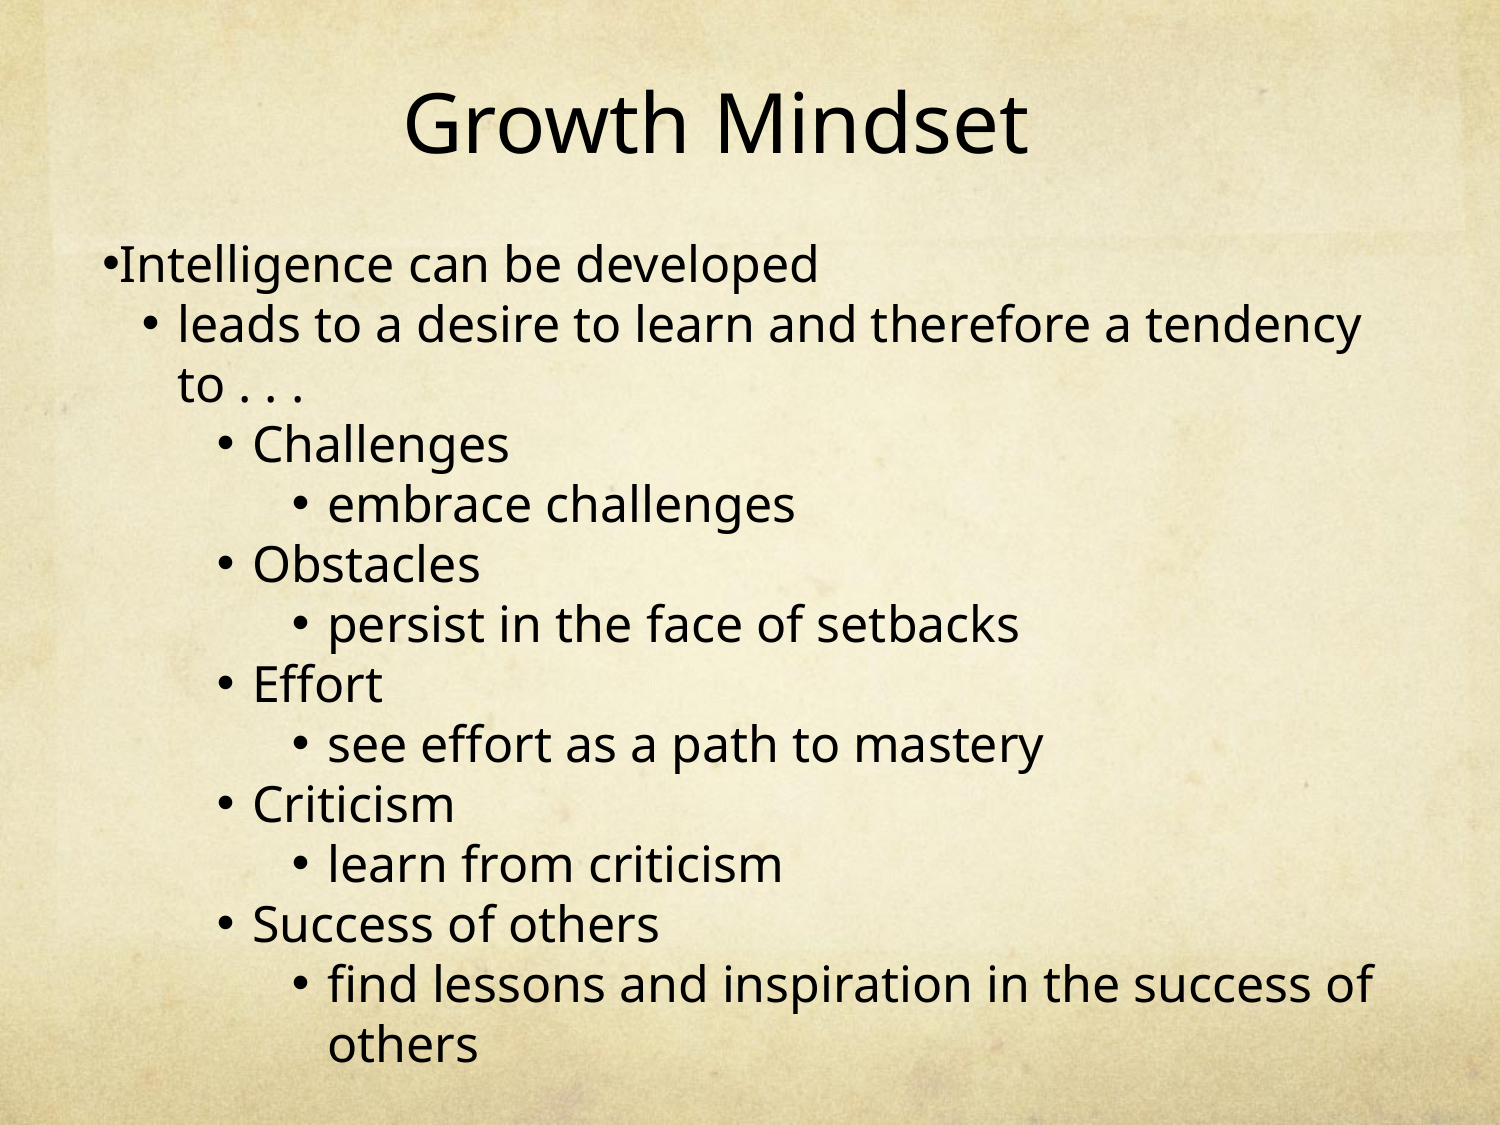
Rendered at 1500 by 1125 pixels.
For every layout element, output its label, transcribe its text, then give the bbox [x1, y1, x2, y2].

picture [0, 0, 1500, 1125]
text_box Growth Mindset [387, 62, 1438, 278]
text_box Intelligence can be developed leads to a desire to learn and therefore a tendency to . . . Challenges embrace challenges Obstacles persist in the face of setbacks Effort see effort as a path to mastery Criticism learn from criticism Success of others find lessons and inspiration in the success of others [87, 224, 1400, 1080]
